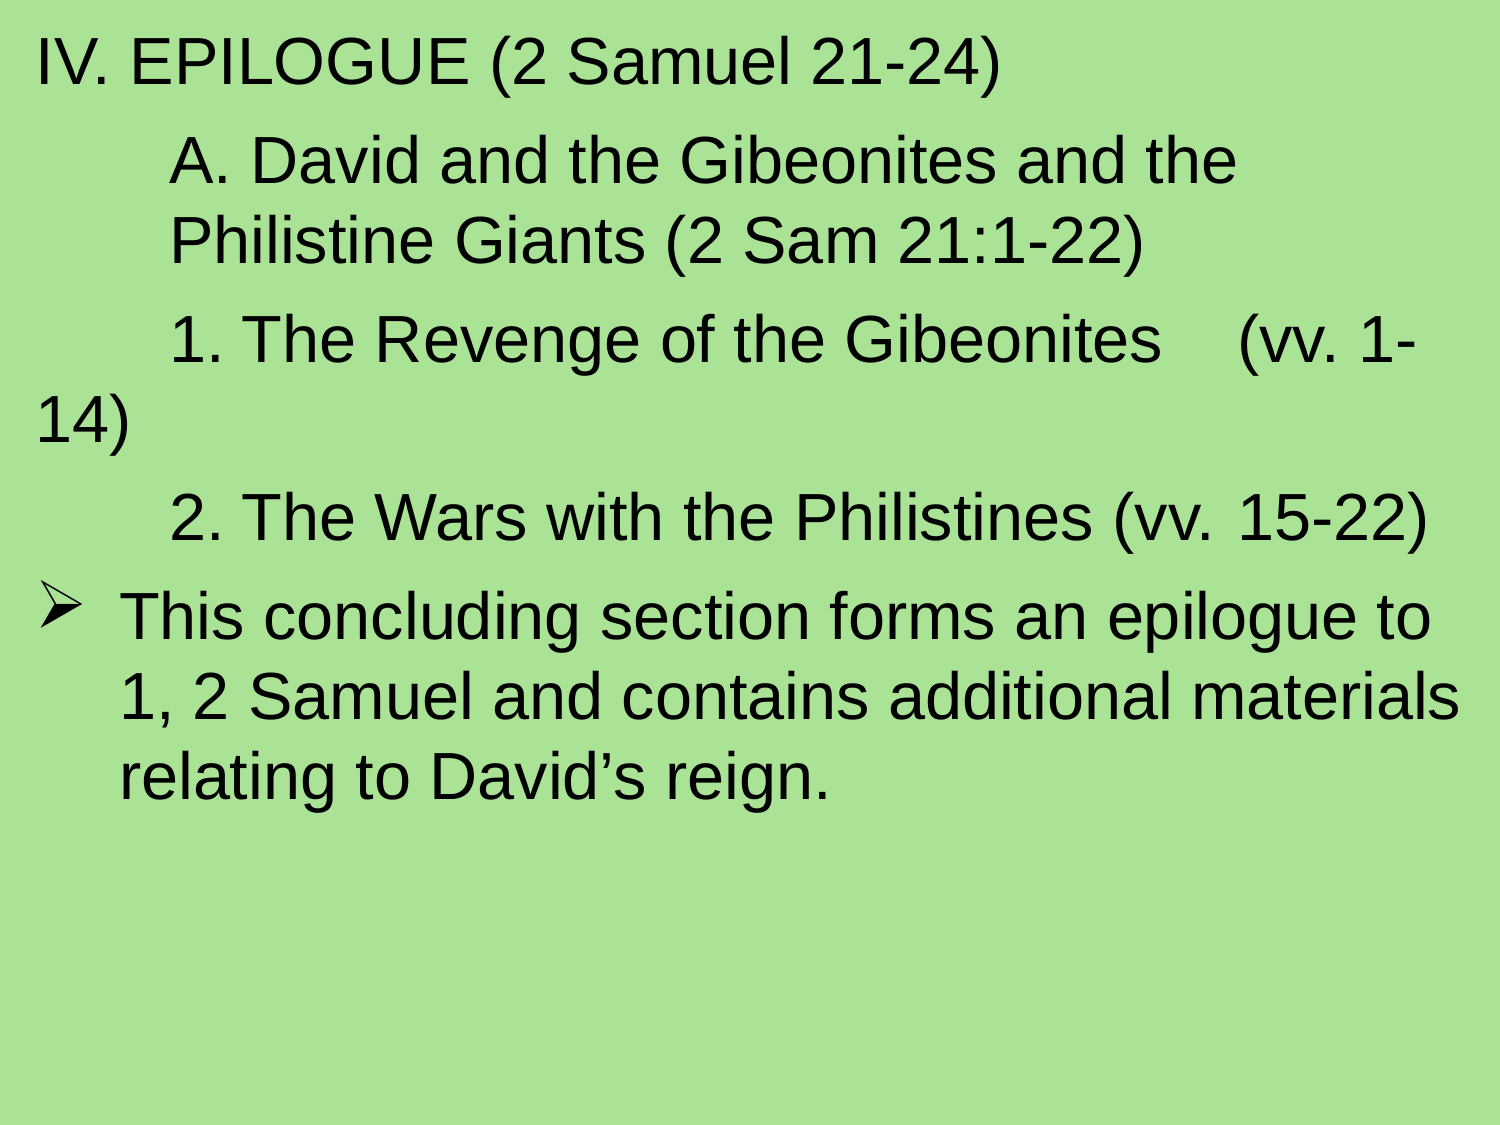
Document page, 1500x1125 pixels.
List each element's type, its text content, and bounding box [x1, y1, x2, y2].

subtitle IV. EPILOGUE (2 Samuel 21-24) A. David and the Gibeonites and the Philistine Giants (2 Sam 21:1-22) 1. The Revenge of the Gibeonites (vv. 1-14) 2. The Wars with the Philistines (vv. 15-22) This concluding section forms an epilogue to 1, 2 Samuel and contains additional materials relating to David’s reign. [20, 10, 1480, 1106]
